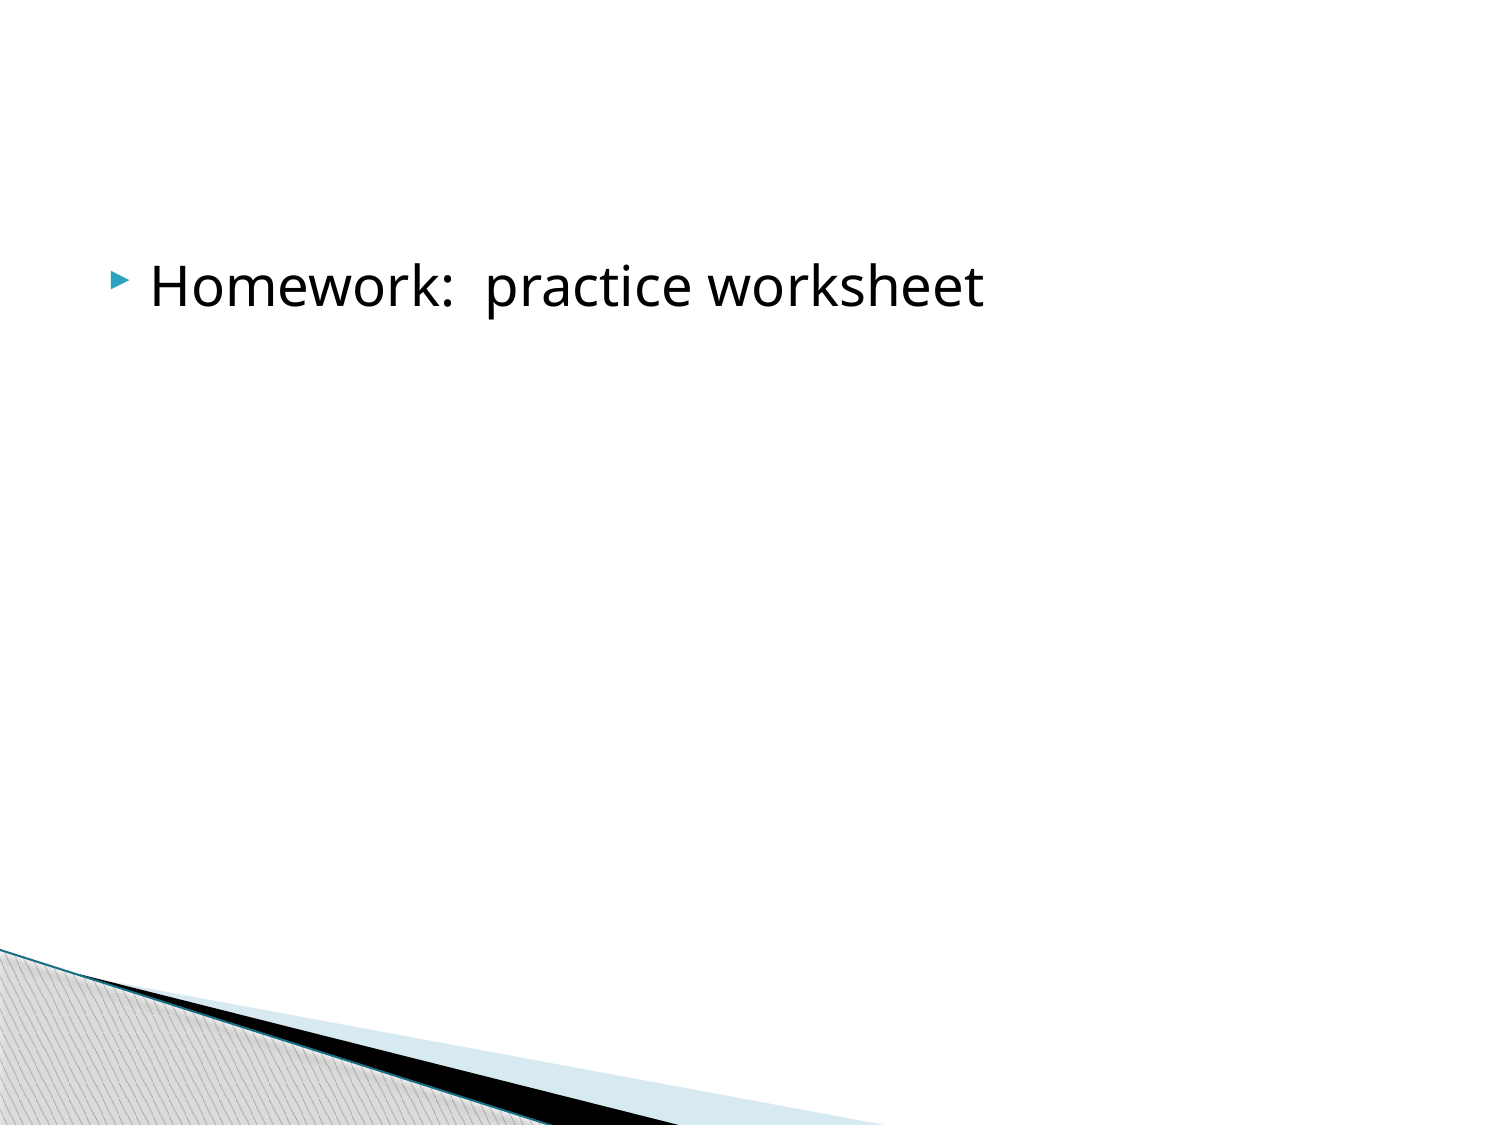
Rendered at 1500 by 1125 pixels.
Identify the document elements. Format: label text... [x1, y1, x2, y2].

list Homework: practice worksheet [75, 243, 1425, 986]
